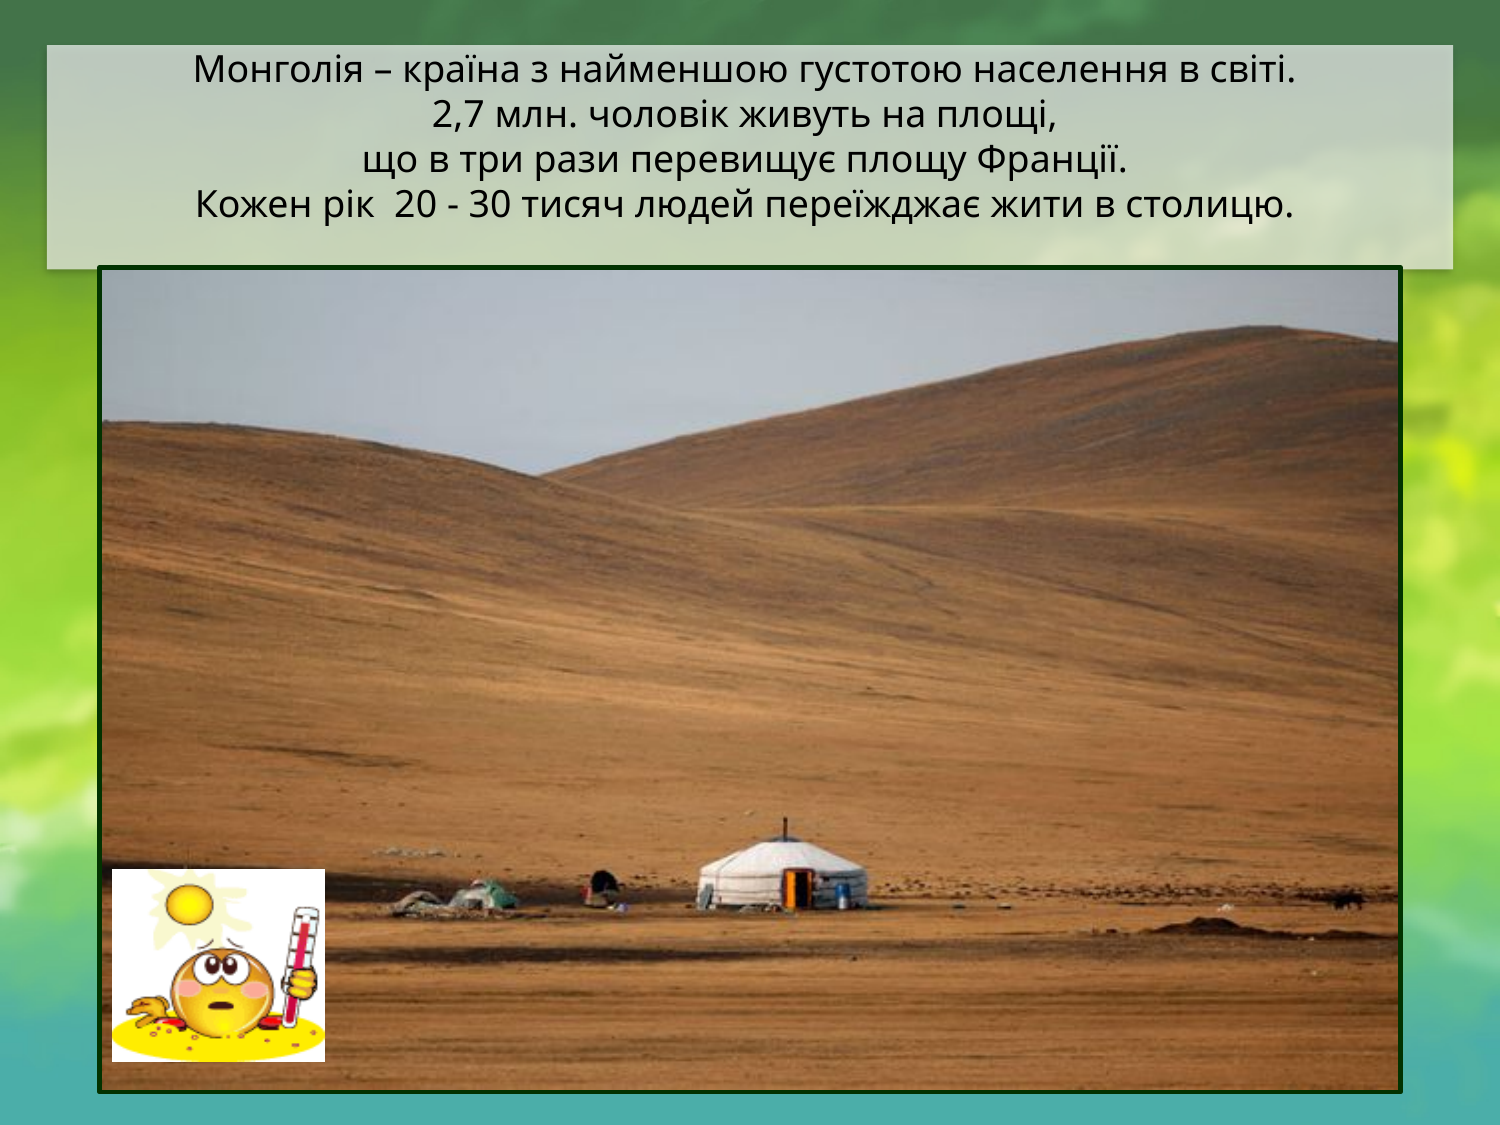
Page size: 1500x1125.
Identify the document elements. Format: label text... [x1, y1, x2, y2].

title Монголія – країна з найменшою густотою населення в світі. 2,7 млн. чоловік живуть на площі, що в три рази перевищує площу Франції. Кожен рік 20 - 30 тисяч людей переїжджає жити в столицю. [45, 43, 1455, 272]
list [101, 269, 1399, 1091]
picture [0, 0, 1500, 1125]
